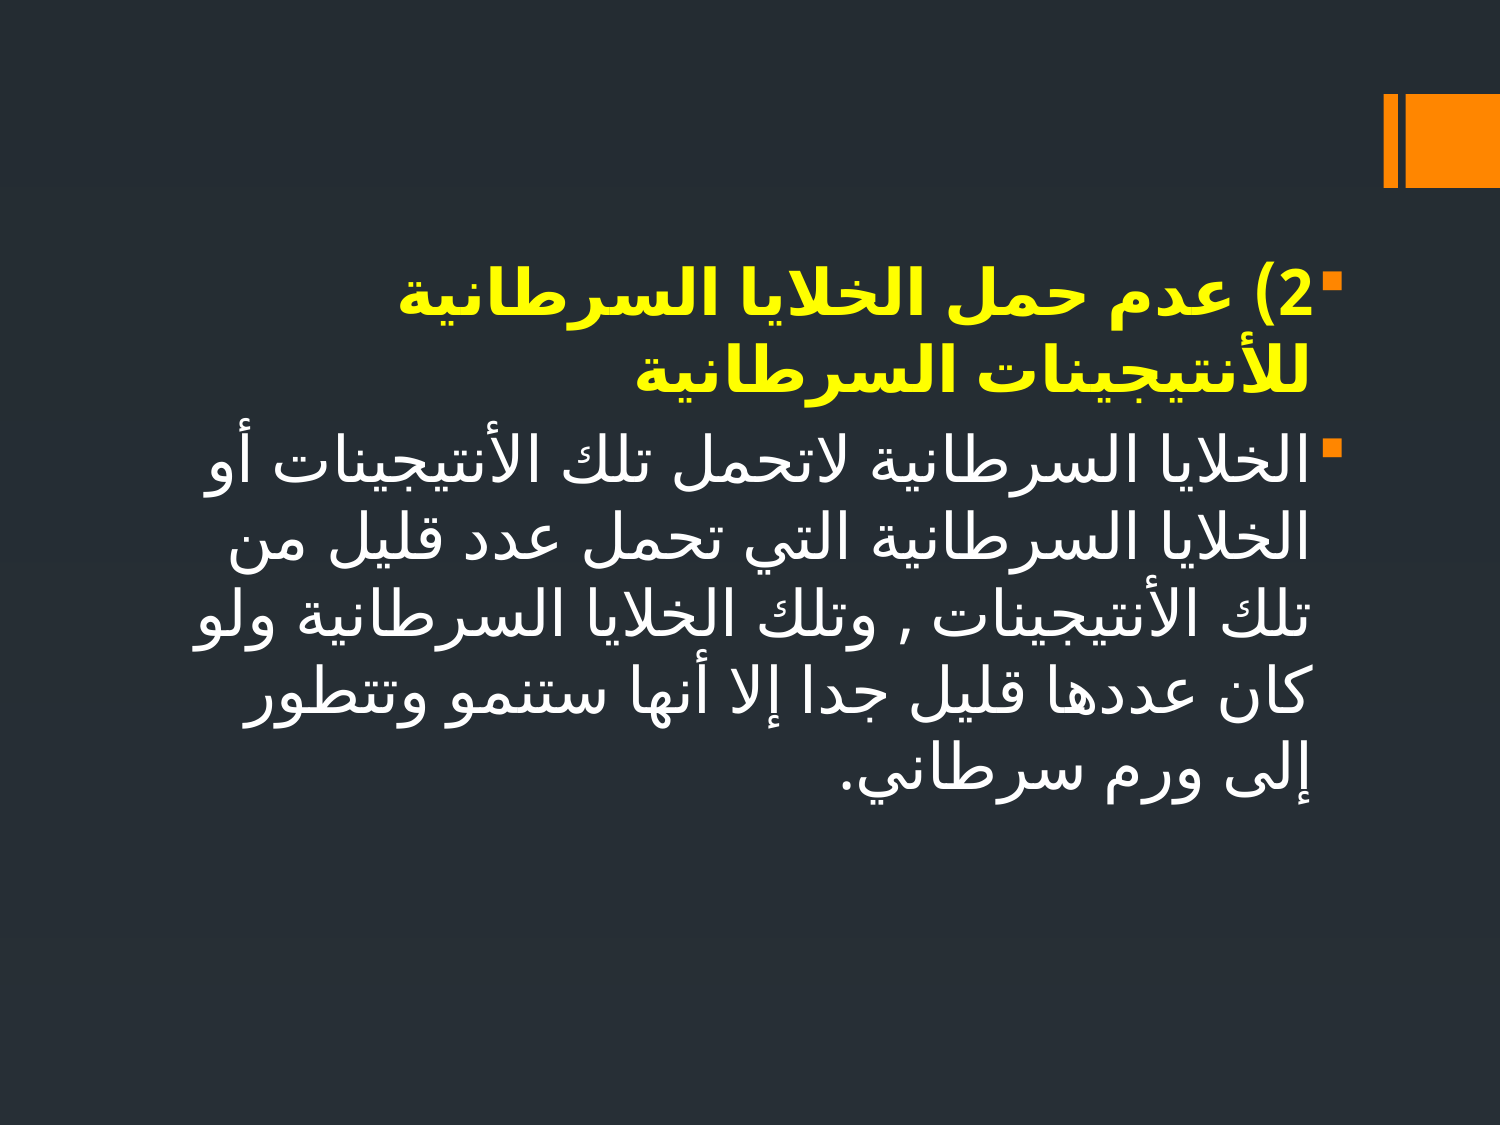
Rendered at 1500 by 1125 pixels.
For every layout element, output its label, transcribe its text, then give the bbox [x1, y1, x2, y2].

list 2) عدم حمل الخلايا السرطانية للأنتيجينات السرطانية الخلايا السرطانية لاتحمل تلك الأنتيجينات أو الخلايا السرطانية التي تحمل عدد قليل من تلك الأنتيجينات , وتلك الخلايا السرطانية ولو كان عددها قليل جدا إلا أنها ستنمو وتتطور إلى ورم سرطاني. [159, 243, 1360, 825]
